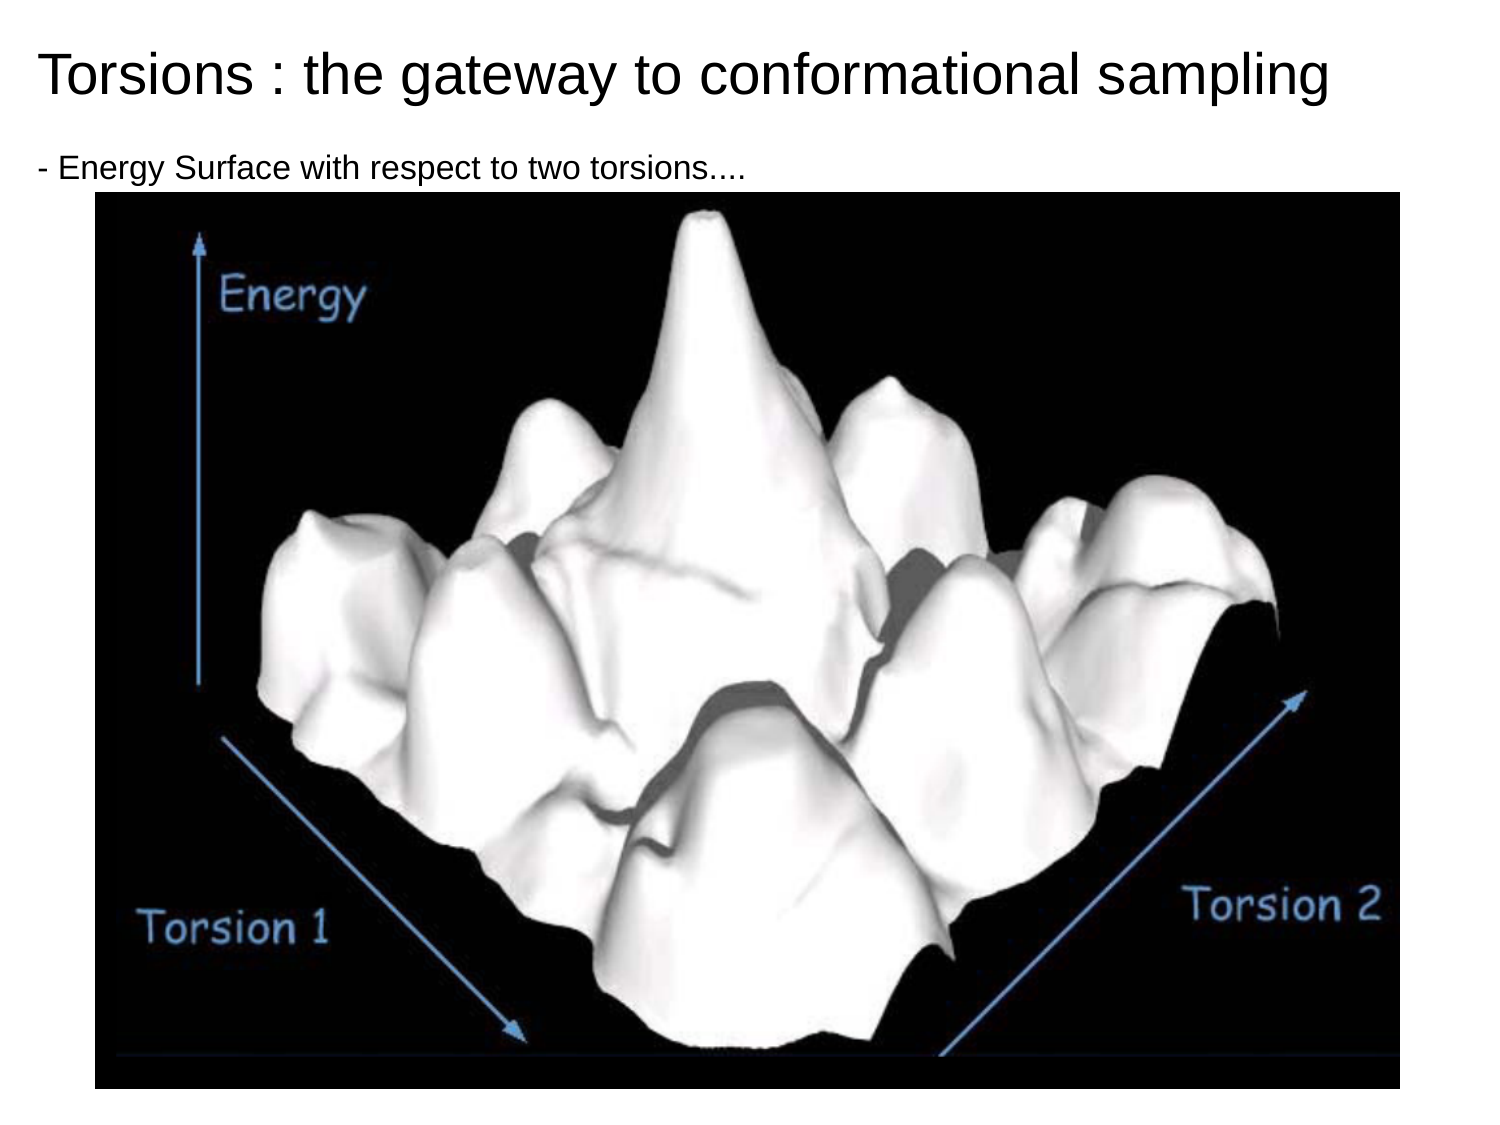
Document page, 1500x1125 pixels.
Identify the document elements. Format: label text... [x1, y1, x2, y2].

text_box Torsions : the gateway to conformational sampling - Energy Surface with respect to two torsions.... [22, 29, 1500, 194]
picture [94, 192, 1401, 1089]
